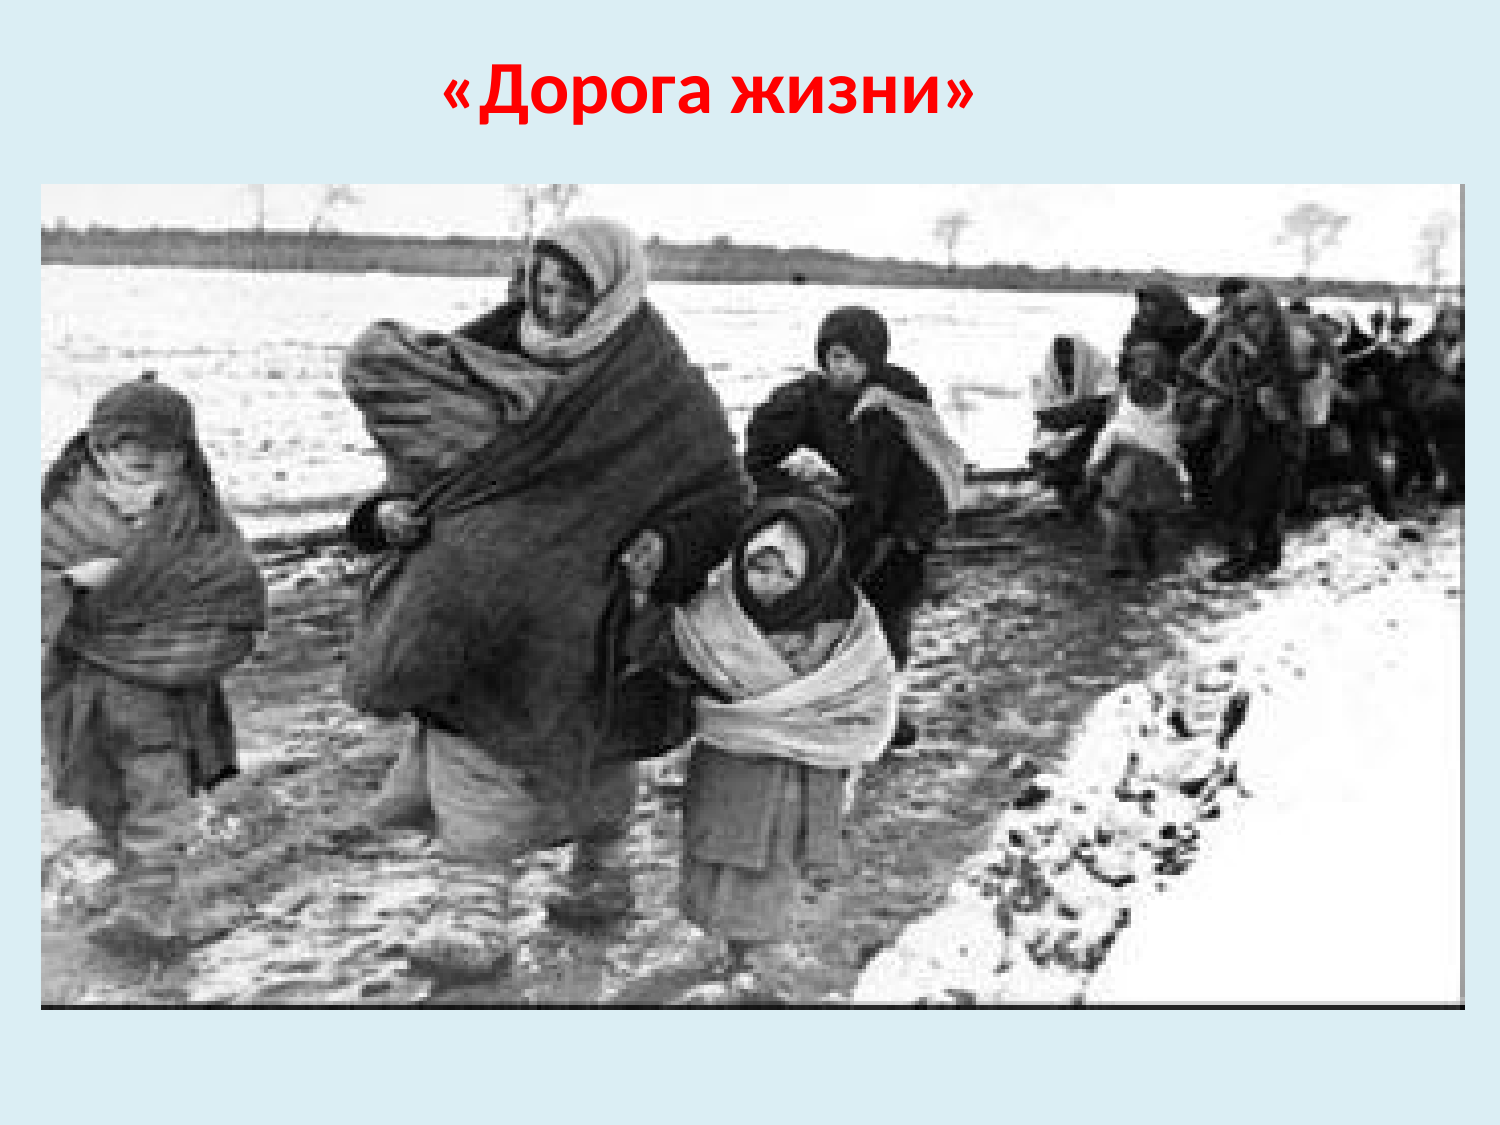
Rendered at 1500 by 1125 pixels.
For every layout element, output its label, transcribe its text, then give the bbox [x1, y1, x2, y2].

text_box «Дорога жизни» [423, 30, 998, 136]
picture [41, 184, 1465, 1011]
